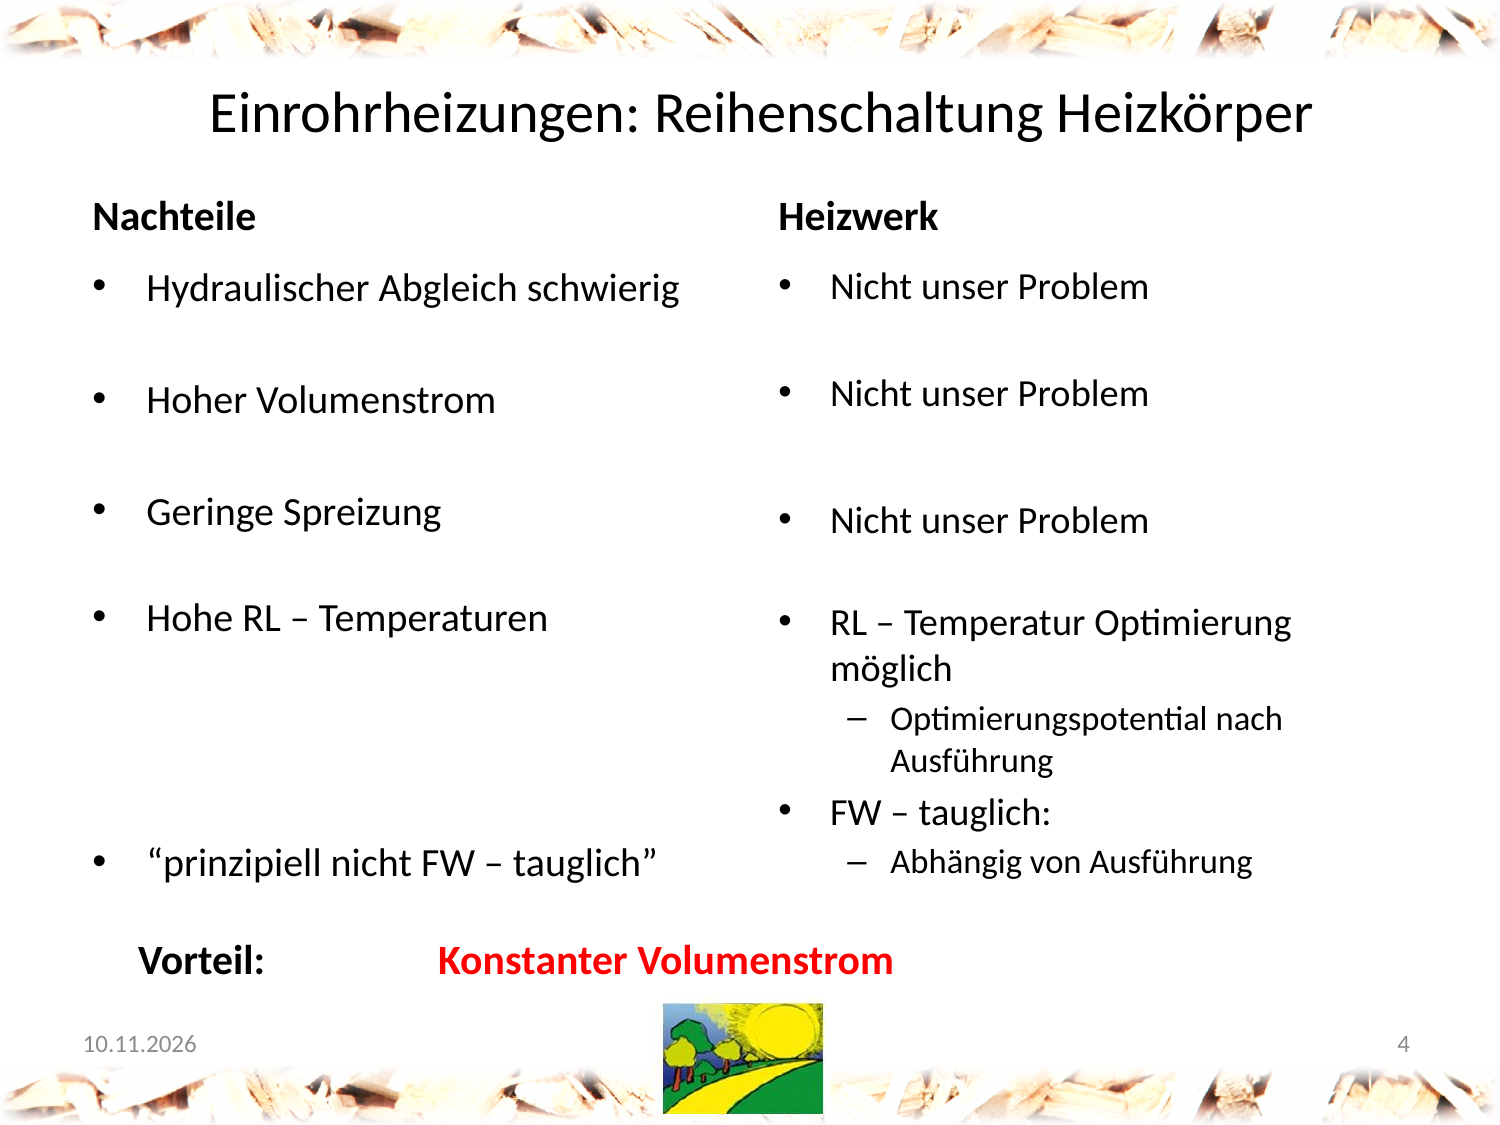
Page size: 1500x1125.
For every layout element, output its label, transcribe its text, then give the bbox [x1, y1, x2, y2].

list Nicht unser Problem Nicht unser Problem Nicht unser Problem RL – Temperatur Optimierung möglich Optimierungspotential nach Ausführung FW – tauglich: Abhängig von Ausführung [763, 253, 1427, 894]
slide_number 4 [1074, 1012, 1425, 1073]
list Hydraulischer Abgleich schwierig Hoher Volumenstrom Geringe Spreizung Hohe RL – Temperaturen “prinzipiell nicht FW – tauglich” [77, 253, 741, 894]
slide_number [26, 23, 1476, 36]
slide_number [67, 1012, 418, 1073]
title Einrohrheizungen: Reihenschaltung Heizkörper [123, 55, 1401, 163]
list Nachteile [77, 170, 741, 246]
text_box Vorteil: Konstanter Volumenstrom [123, 915, 1496, 991]
list Heizwerk [763, 170, 1427, 246]
picture [31, 995, 1466, 1114]
